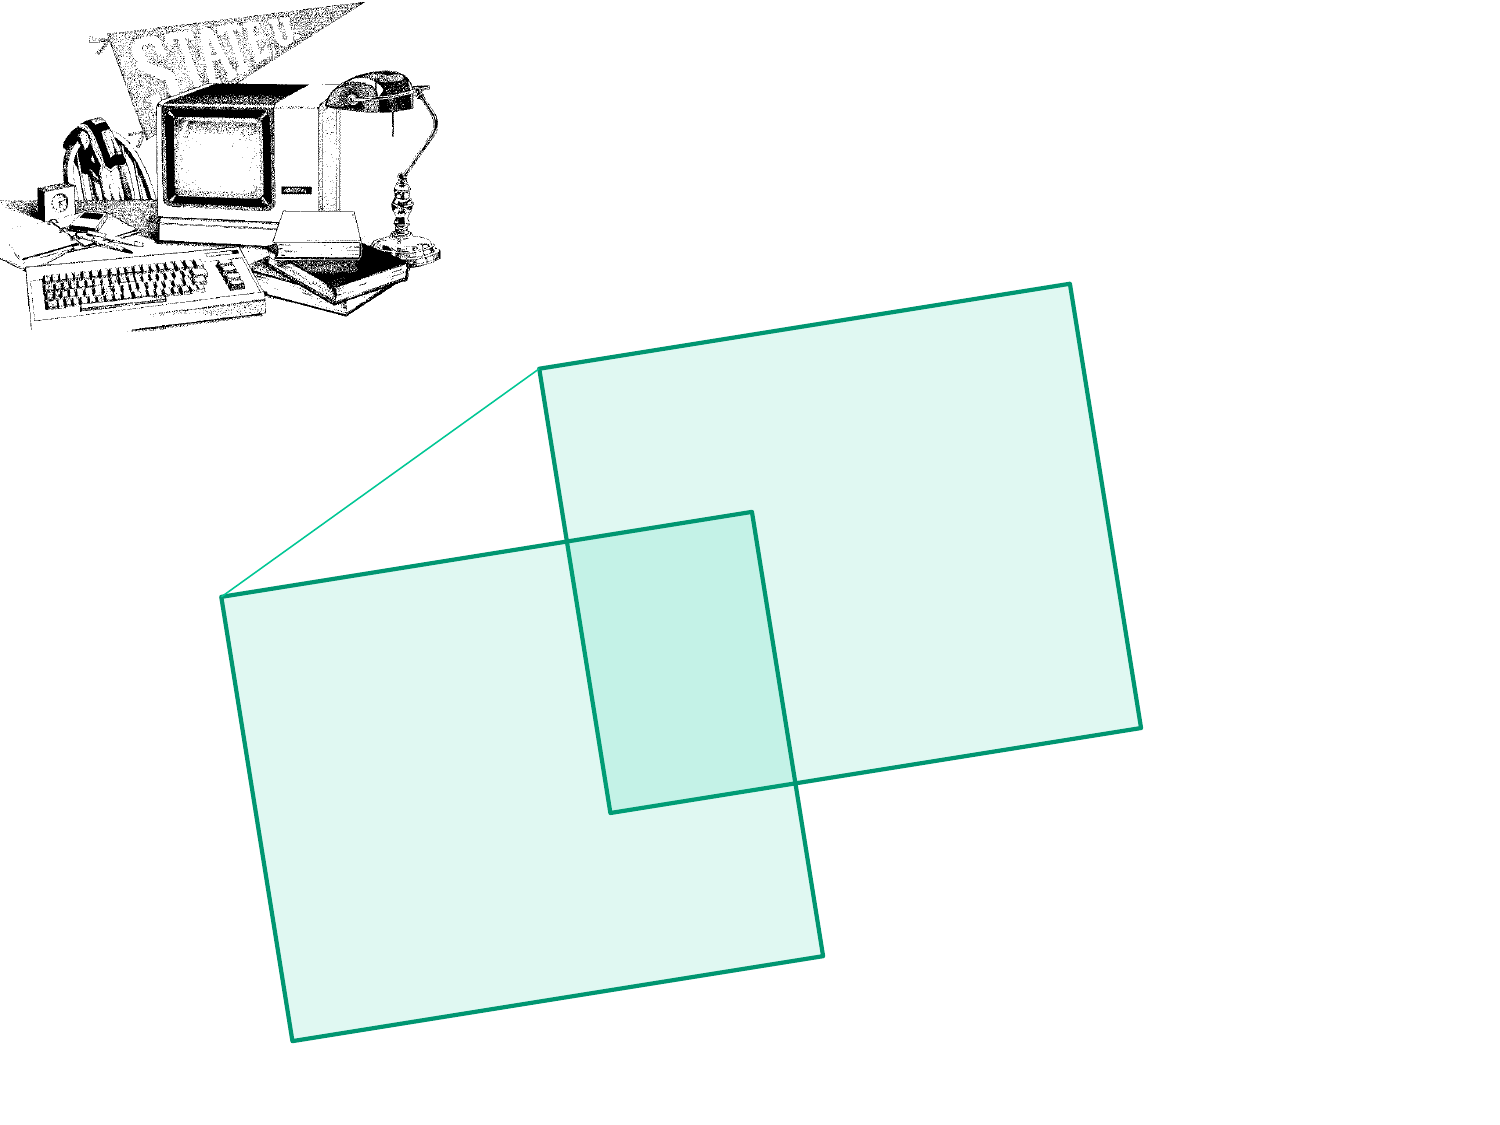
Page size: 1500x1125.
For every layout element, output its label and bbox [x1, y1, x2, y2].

text_box [219, 509, 826, 1044]
picture [0, 0, 450, 336]
text_box [537, 281, 1144, 786]
text_box [205, 395, 556, 571]
